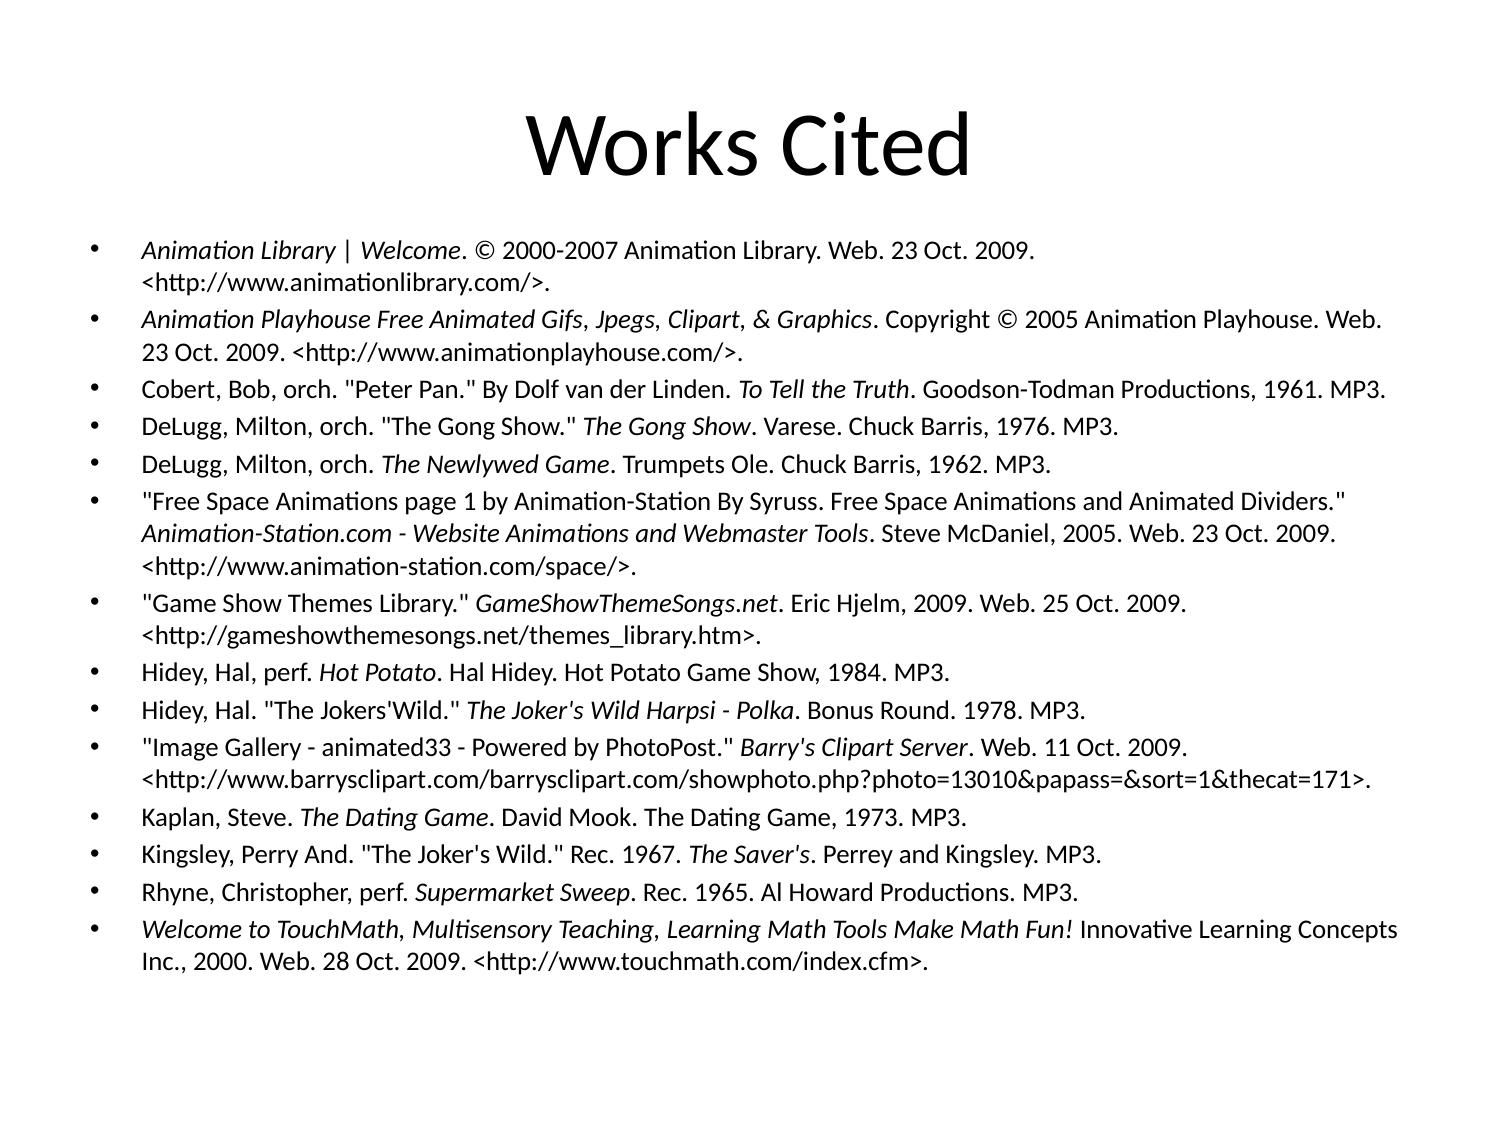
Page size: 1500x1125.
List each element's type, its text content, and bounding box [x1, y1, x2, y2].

title Works Cited [75, 45, 1425, 187]
list Animation Library | Welcome. © 2000-2007 Animation Library. Web. 23 Oct. 2009. <http://www.animationlibrary.com/>. Animation Playhouse Free Animated Gifs, Jpegs, Clipart, & Graphics. Copyright © 2005 Animation Playhouse. Web. 23 Oct. 2009. <http://www.animationplayhouse.com/>. Cobert, Bob, orch. "Peter Pan." By Dolf van der Linden. To Tell the Truth. Goodson-Todman Productions, 1961. MP3. DeLugg, Milton, orch. "The Gong Show." The Gong Show. Varese. Chuck Barris, 1976. MP3. DeLugg, Milton, orch. The Newlywed Game. Trumpets Ole. Chuck Barris, 1962. MP3. "Free Space Animations page 1 by Animation-Station By Syruss. Free Space Animations and Animated Dividers." Animation-Station.com - Website Animations and Webmaster Tools. Steve McDaniel, 2005. Web. 23 Oct. 2009. <http://www.animation-station.com/space/>. "Game Show Themes Library." GameShowThemeSongs.net. Eric Hjelm, 2009. Web. 25 Oct. 2009. <http://gameshowthemesongs.net/themes_library.htm>. Hidey, Hal, perf. Hot Potato. Hal Hidey. Hot Potato Game Show, 1984. MP3. Hidey, Hal. "The Jokers'Wild." The Joker's Wild Harpsi - Polka. Bonus Round. 1978. MP3. "Image Gallery - animated33 - Powered by PhotoPost." Barry's Clipart Server. Web. 11 Oct. 2009. <http://www.barrysclipart.com/barrysclipart.com/showphoto.php?photo=13010&papass=&sort=1&thecat=171>. Kaplan, Steve. The Dating Game. David Mook. The Dating Game, 1973. MP3. Kingsley, Perry And. "The Joker's Wild." Rec. 1967. The Saver's. Perrey and Kingsley. MP3. Rhyne, Christopher, perf. Supermarket Sweep. Rec. 1965. Al Howard Productions. MP3. Welcome to TouchMath, Multisensory Teaching, Learning Math Tools Make Math Fun! Innovative Learning Concepts Inc., 2000. Web. 28 Oct. 2009. <http://www.touchmath.com/index.cfm>. [75, 187, 1425, 988]
